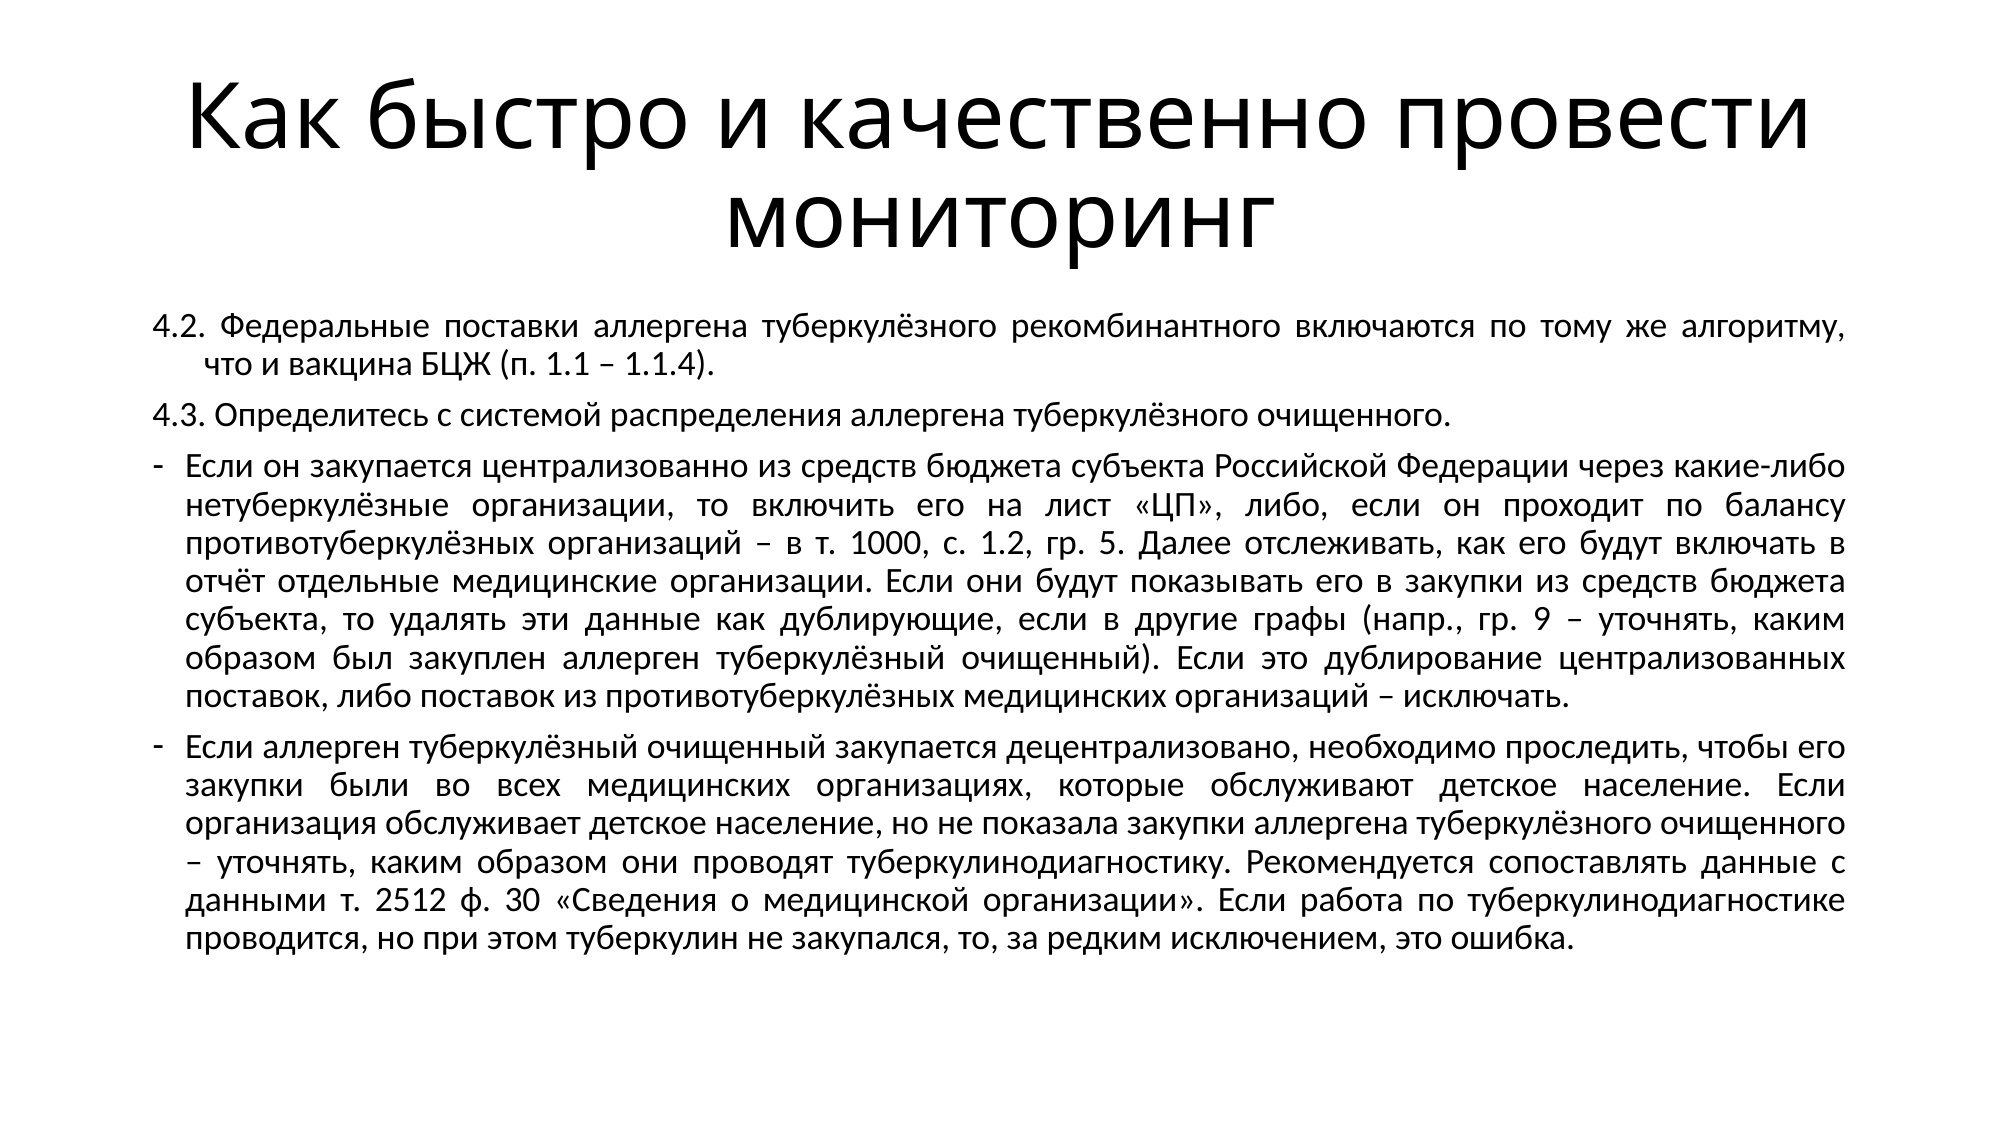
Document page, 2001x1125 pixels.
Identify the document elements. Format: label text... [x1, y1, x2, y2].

list 4.2. Федеральные поставки аллергена туберкулёзного рекомбинантного включаются по тому же алгоритму, что и вакцина БЦЖ (п. 1.1 – 1.1.4). 4.3. Определитесь с системой распределения аллергена туберкулёзного очищенного. Если он закупается централизованно из средств бюджета субъекта Российской Федерации через какие-либо нетуберкулёзные организации, то включить его на лист «ЦП», либо, если он проходит по балансу противотуберкулёзных организаций – в т. 1000, с. 1.2, гр. 5. Далее отслеживать, как его будут включать в отчёт отдельные медицинские организации. Если они будут показывать его в закупки из средств бюджета субъекта, то удалять эти данные как дублирующие, если в другие графы (напр., гр. 9 – уточнять, каким образом был закуплен аллерген туберкулёзный очищенный). Если это дублирование централизованных поставок, либо поставок из противотуберкулёзных медицинских организаций – исключать. Если аллерген туберкулёзный очищенный закупается децентрализовано, необходимо проследить, чтобы его закупки были во всех медицинских организациях, которые обслуживают детское население. Если организация обслуживает детское население, но не показала закупки аллергена туберкулёзного очищенного – уточнять, каким образом они проводят туберкулинодиагностику. Рекомендуется сопоставлять данные с данными т. 2512 ф. 30 «Сведения о медицинской организации». Если работа по туберкулинодиагностике проводится, но при этом туберкулин не закупался, то, за редким исключением, это ошибка. [137, 299, 1863, 1014]
title Как быстро и качественно провести мониторинг [137, 59, 1863, 278]
